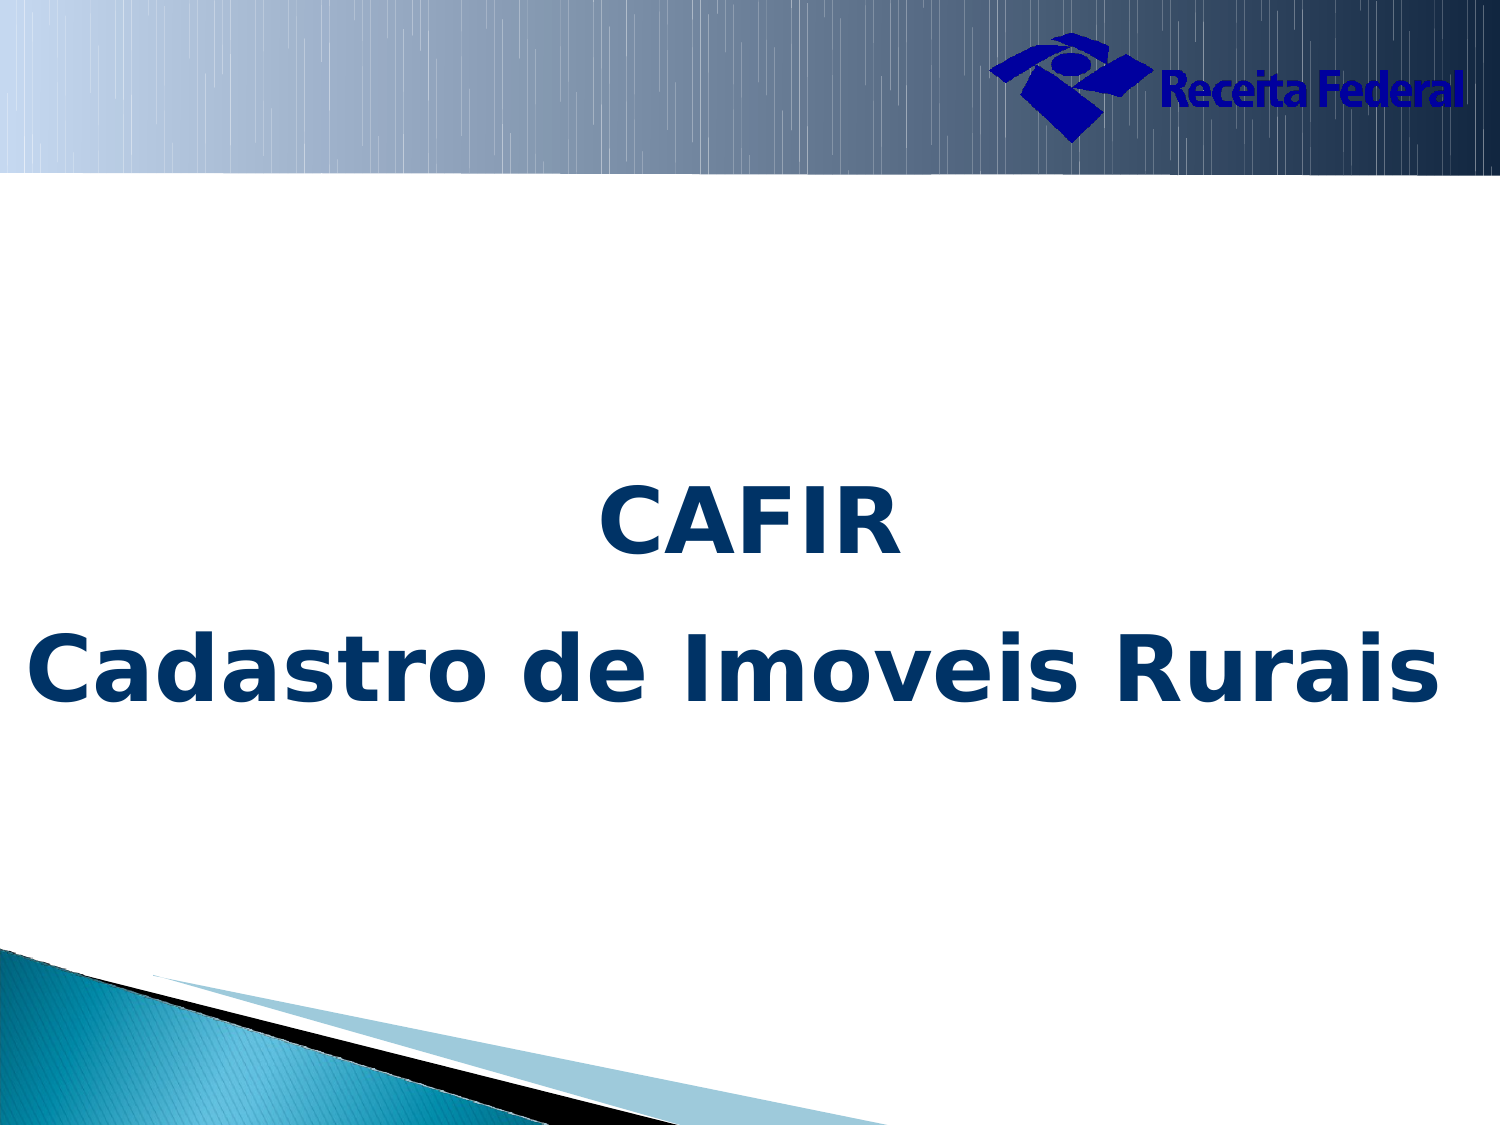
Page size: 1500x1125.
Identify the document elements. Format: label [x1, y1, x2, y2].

text_box [595, 476, 919, 572]
text_box [1110, 623, 1458, 720]
text_box [0, 947, 888, 1125]
text_box [23, 623, 505, 720]
text_box [0, 0, 1500, 176]
text_box [678, 623, 1097, 720]
text_box [518, 623, 665, 720]
